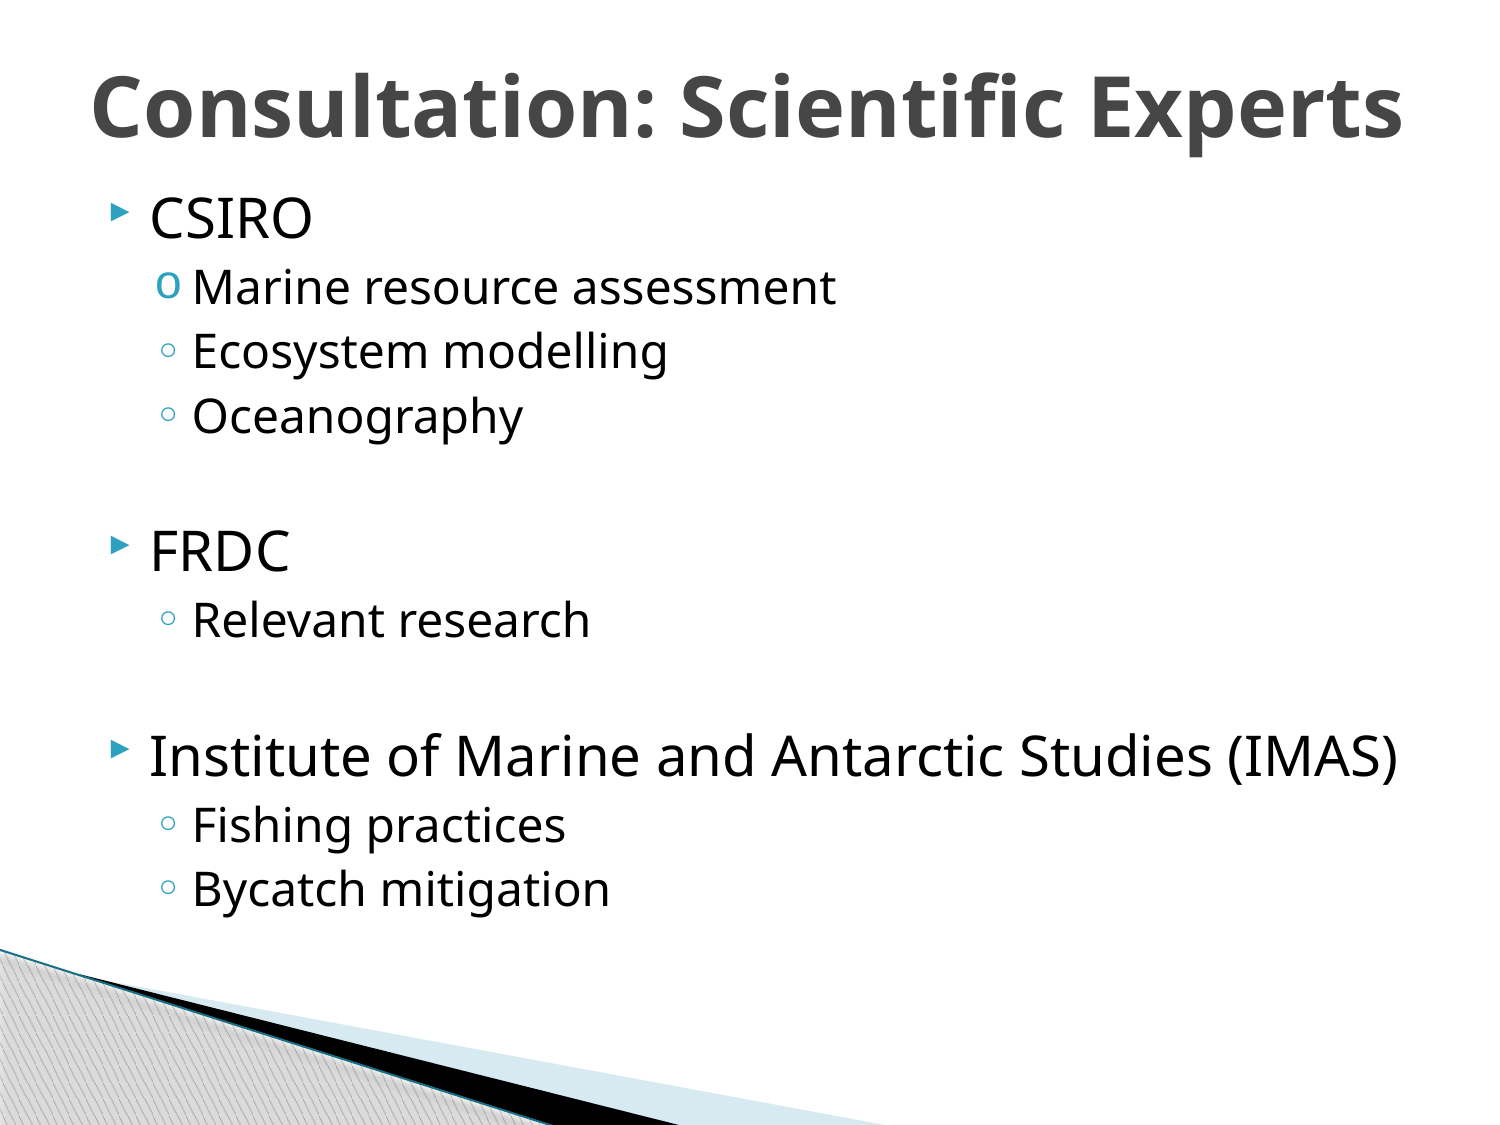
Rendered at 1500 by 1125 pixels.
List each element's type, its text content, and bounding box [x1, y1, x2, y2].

list CSIRO Marine resource assessment Ecosystem modelling Oceanography FRDC Relevant research Institute of Marine and Antarctic Studies (IMAS) Fishing practices Bycatch mitigation [75, 174, 1425, 986]
title Consultation: Scientific Experts [75, 45, 1425, 163]
